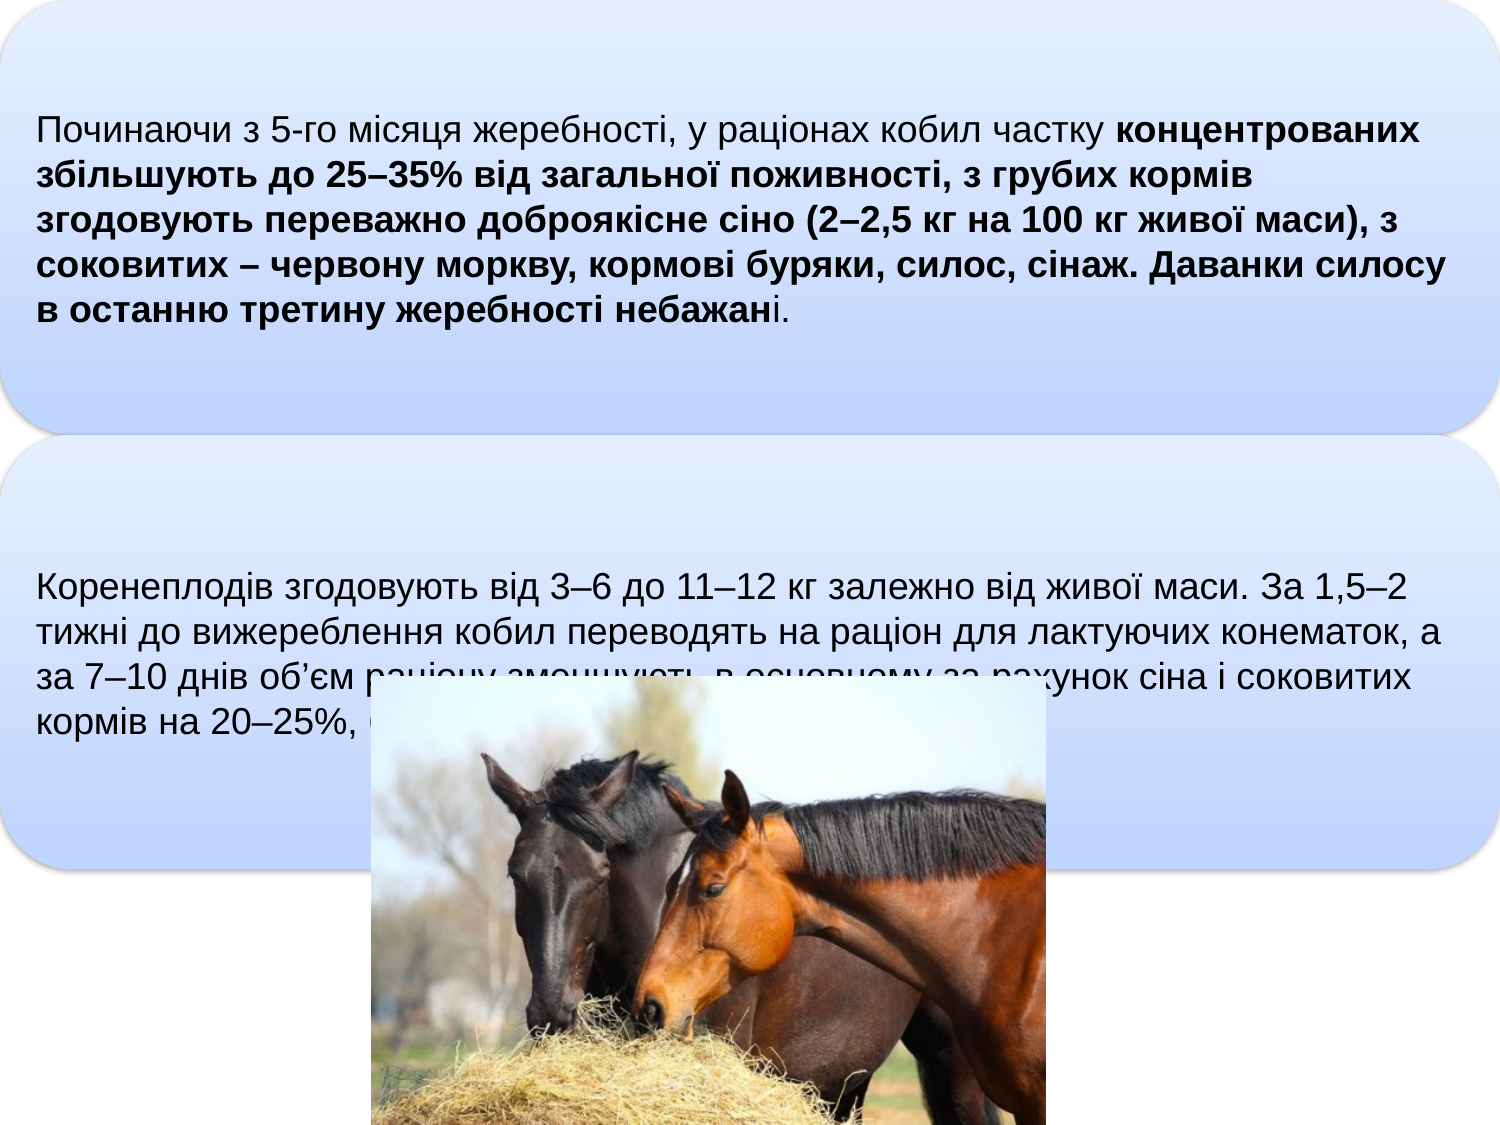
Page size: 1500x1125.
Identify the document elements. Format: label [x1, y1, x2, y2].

text_box [0, 0, 1500, 870]
picture [371, 675, 1046, 1125]
